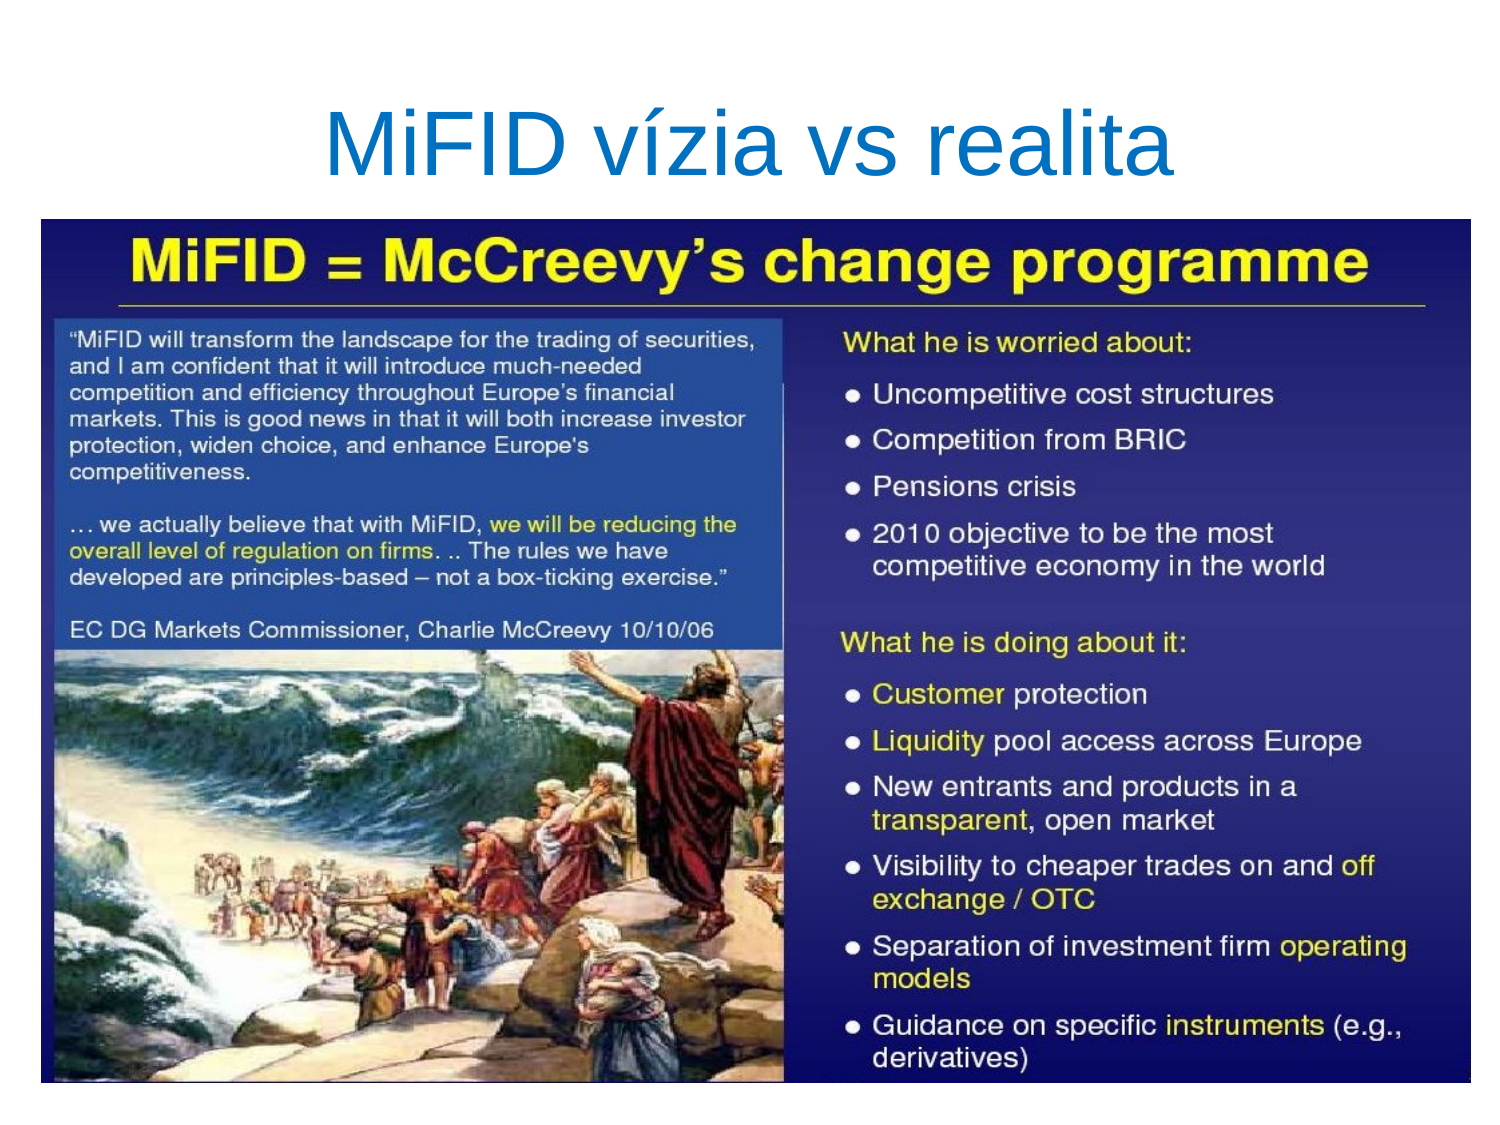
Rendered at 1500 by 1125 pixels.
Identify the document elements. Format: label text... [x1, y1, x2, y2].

title MiFID vízia vs realita [75, 45, 1425, 218]
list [41, 219, 1471, 1083]
